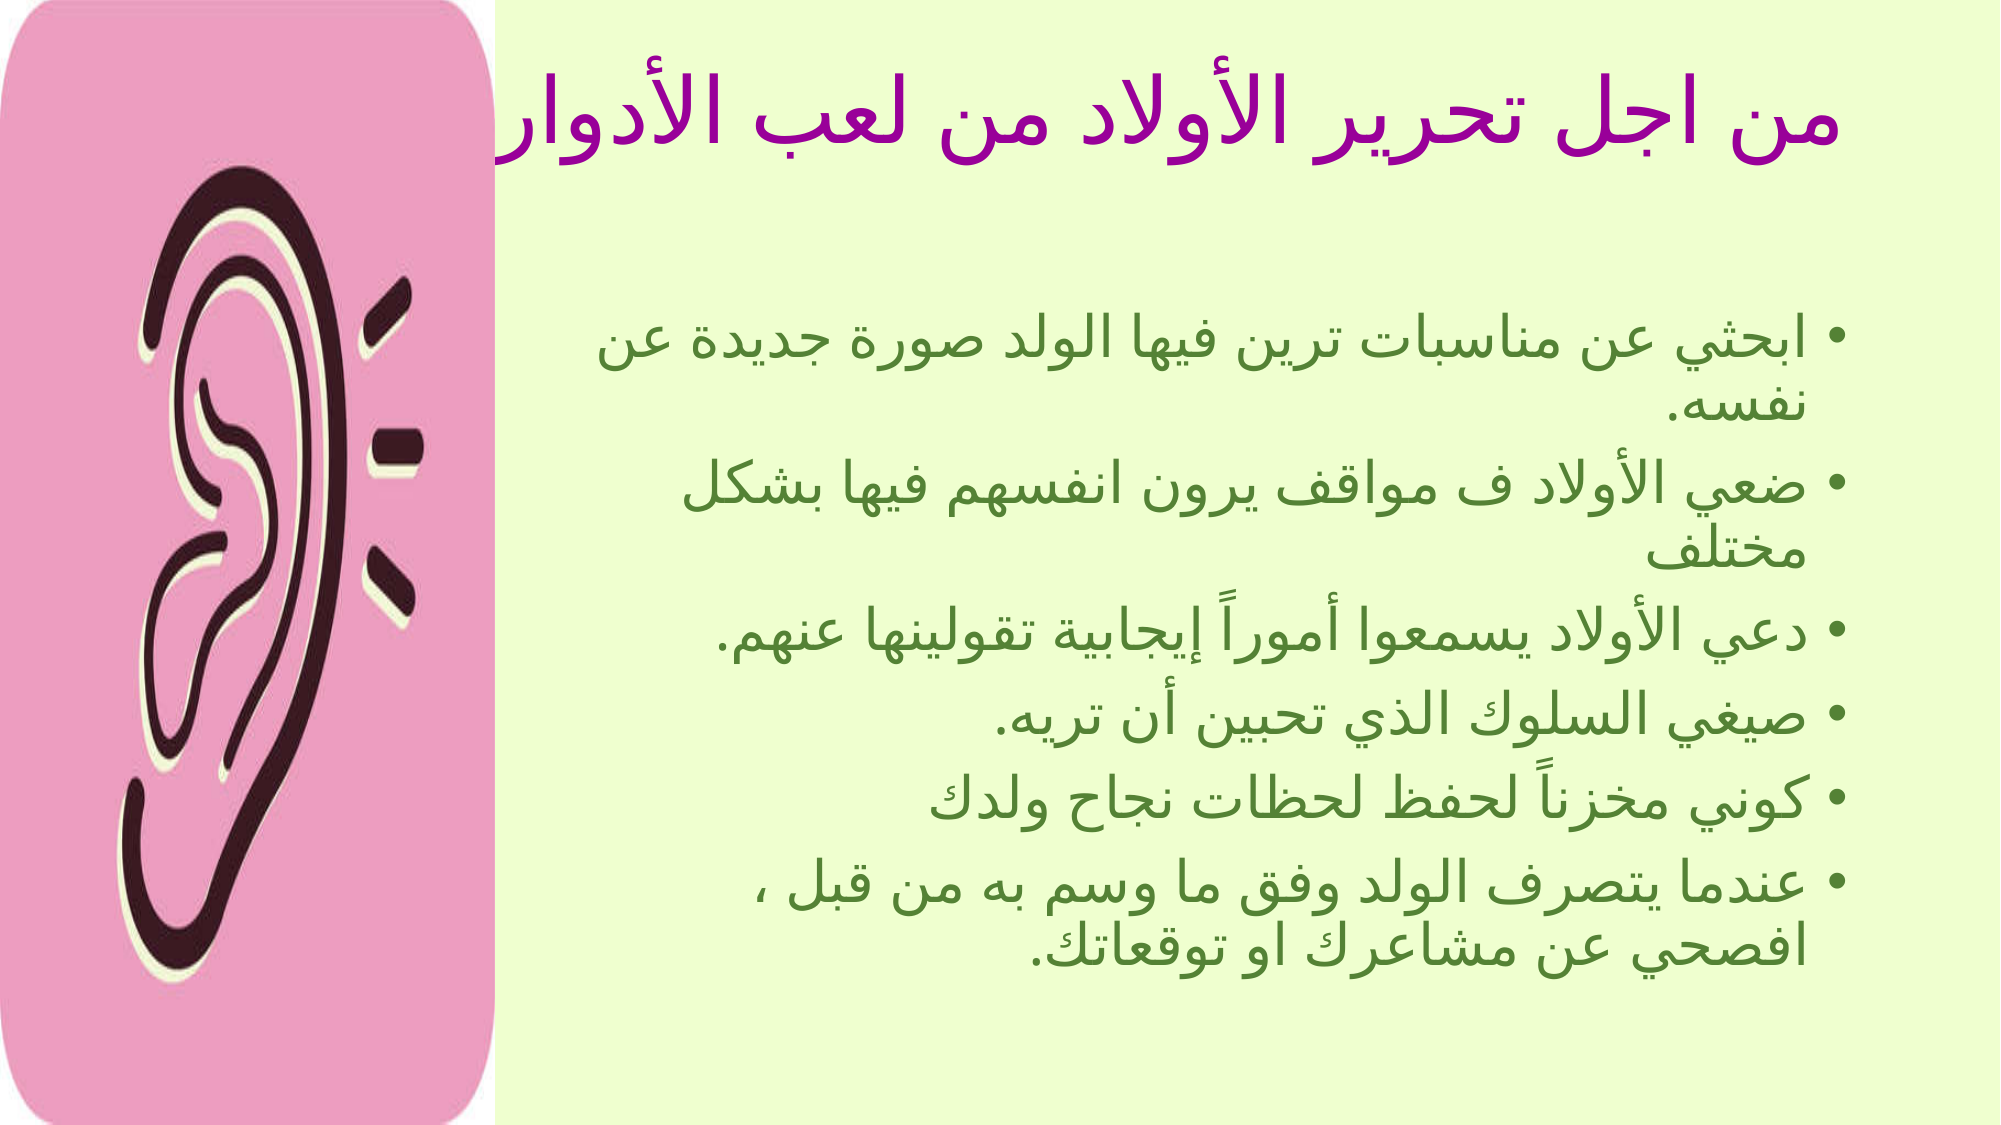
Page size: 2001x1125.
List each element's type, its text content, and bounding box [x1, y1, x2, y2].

picture [0, 0, 495, 1125]
title من اجل تحرير الأولاد من لعب الأدوار: [495, 59, 1863, 278]
list ابحثي عن مناسبات ترين فيها الولد صورة جديدة عن نفسه. ضعي الأولاد ف مواقف يرون انفسهم فيها بشكل مختلف دعي الأولاد يسمعوا أموراً إيجابية تقولينها عنهم. صيغي السلوك الذي تحبين أن تريه. كوني مخزناً لحفظ لحظات نجاح ولدك عندما يتصرف الولد وفق ما وسم به من قبل ، افصحي عن مشاعرك او توقعاتك. [544, 299, 1863, 1014]
